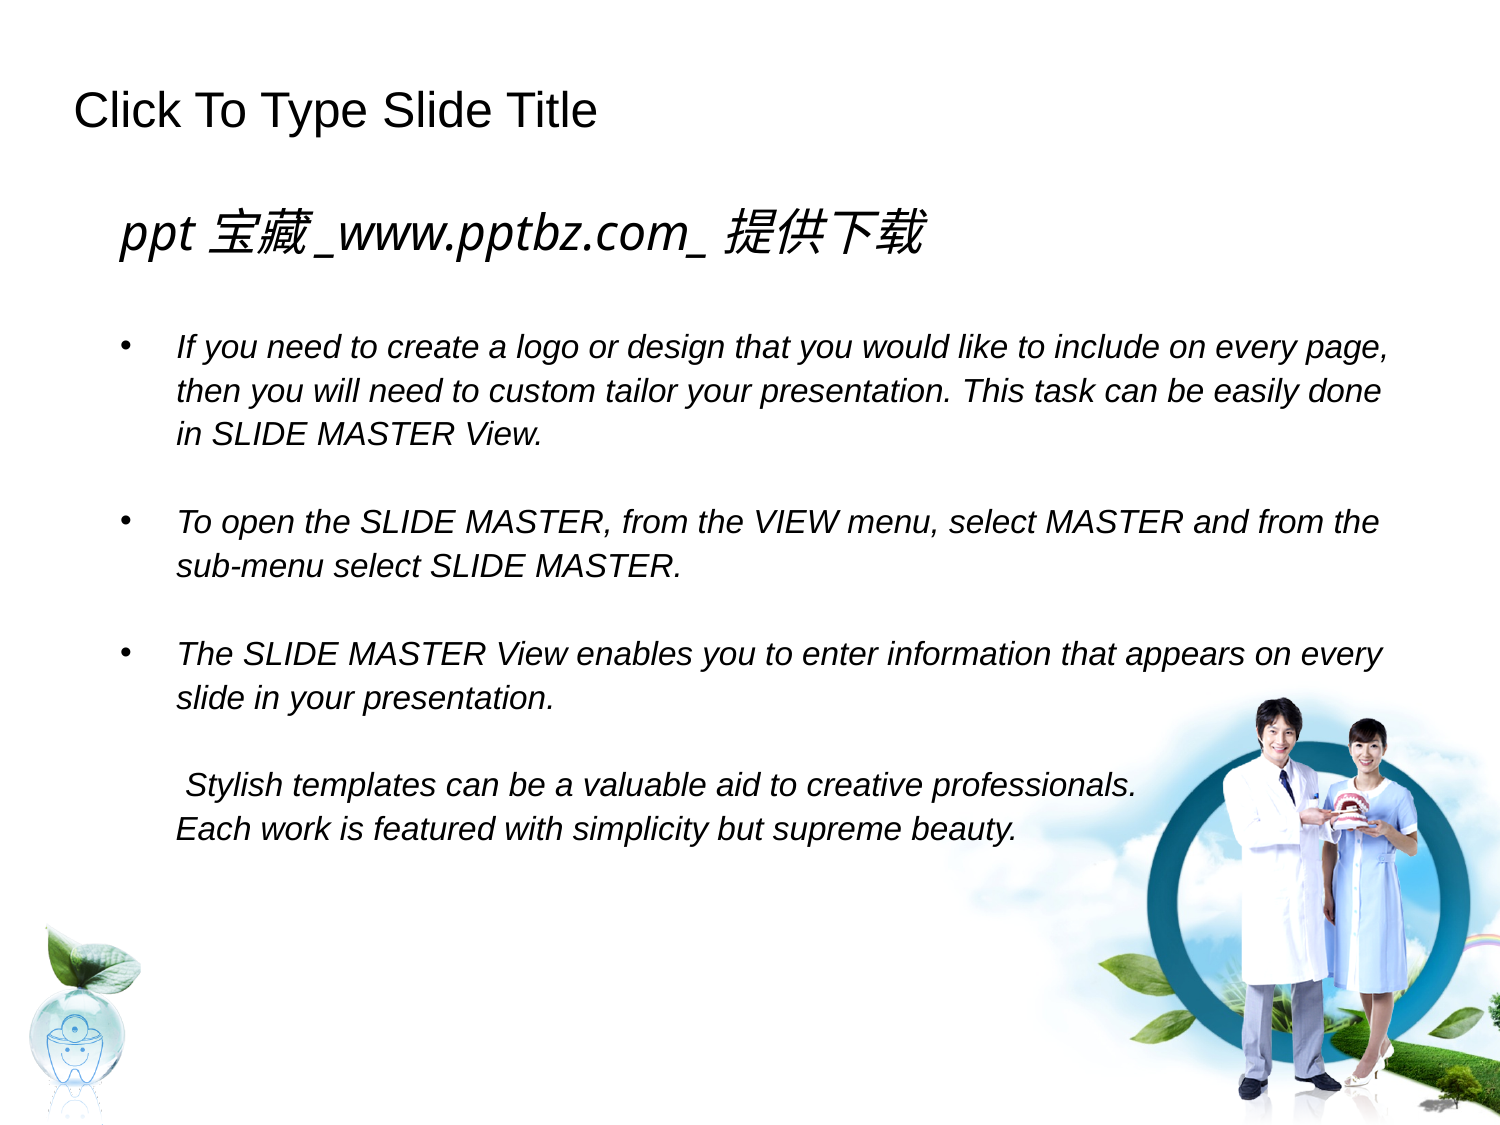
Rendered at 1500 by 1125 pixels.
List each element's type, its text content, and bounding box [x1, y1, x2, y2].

text_box Click To Type Slide Title [58, 70, 671, 145]
picture [0, 923, 141, 1125]
text_box ppt宝藏_www.pptbz.com_提供下载 If you need to create a logo or design that you would like to include on every page, then you will need to custom tailor your presentation. This task can be easily done in SLIDE MASTER View. To open the SLIDE MASTER, from the VIEW menu, select MASTER and from the sub-menu select SLIDE MASTER. The SLIDE MASTER View enables you to enter information that appears on every slide in your presentation. Stylish templates can be a valuable aid to creative professionals. Each work is featured with simplicity but supreme beauty. [105, 187, 1418, 914]
picture [937, 667, 1500, 1125]
